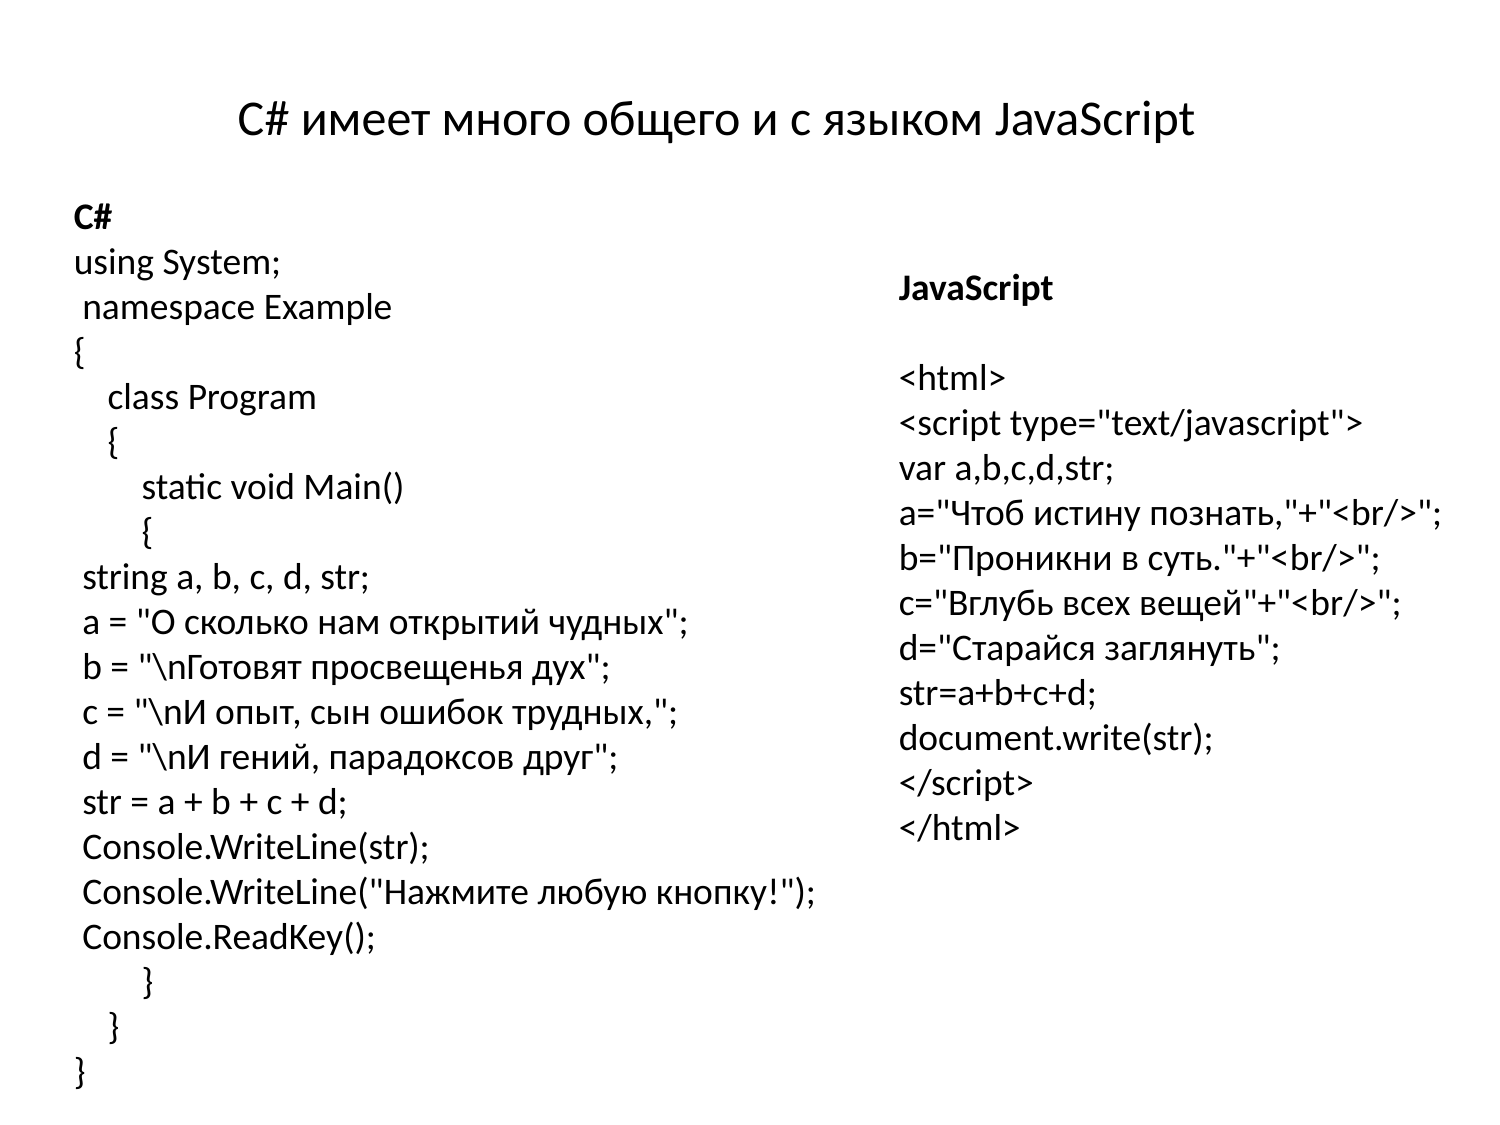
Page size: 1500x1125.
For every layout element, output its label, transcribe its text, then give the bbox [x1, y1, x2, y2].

text_box C# имеет много общего и с языком JavaScript [222, 78, 1211, 153]
text_box JavaScript <html> <script type="text/javascript"> var a,b,c,d,str; a="Чтоб истину познать,"+"<br/>"; b="Проникни в суть."+"<br/>"; c="Вглубь всех вещей"+"<br/>"; d="Старайся заглянуть"; str=a+b+c+d; document.write(str); </script> </html> [883, 255, 1458, 901]
text_box C# using System; namespace Example { class Program { static void Main() { string a, b, c, d, str; a = "О сколько нам открытий чудных"; b = "\nГотовят просвещенья дух"; c = "\nИ опыт, сын ошибок трудных,"; d = "\nИ гений, парадоксов друг"; str = a + b + c + d; Console.WriteLine(str); Console.WriteLine("Нажмите любую кнопку!"); Console.ReadKey(); } } } [58, 184, 831, 1100]
